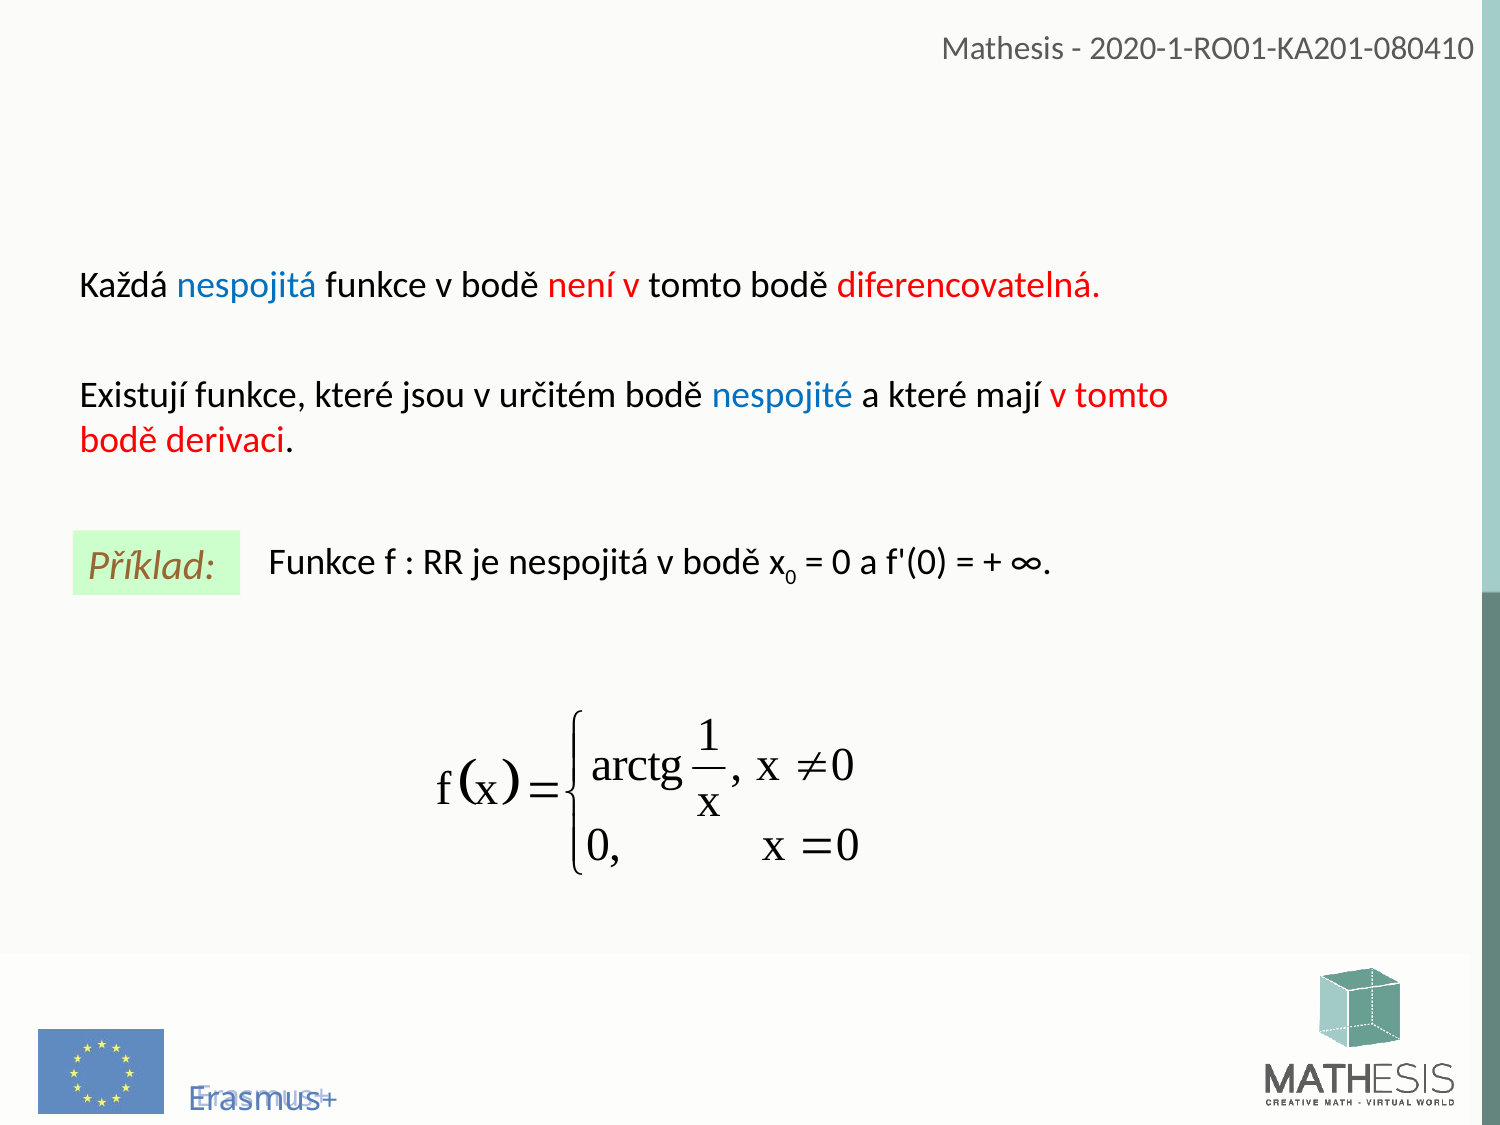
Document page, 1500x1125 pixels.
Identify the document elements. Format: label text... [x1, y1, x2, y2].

text_box Příklad: [72, 530, 241, 595]
text_box Funkce f : RR je nespojitá v bodě x0 = 0 a f'(0) = + ∞. [253, 529, 1224, 596]
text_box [428, 702, 867, 884]
text_box Existují funkce, které jsou v určitém bodě nespojité a které mají v tomto bodě derivaci. [64, 363, 1224, 468]
text_box Každá nespojitá funkce v bodě není v tomto bodě diferencovatelná. [64, 252, 1231, 313]
